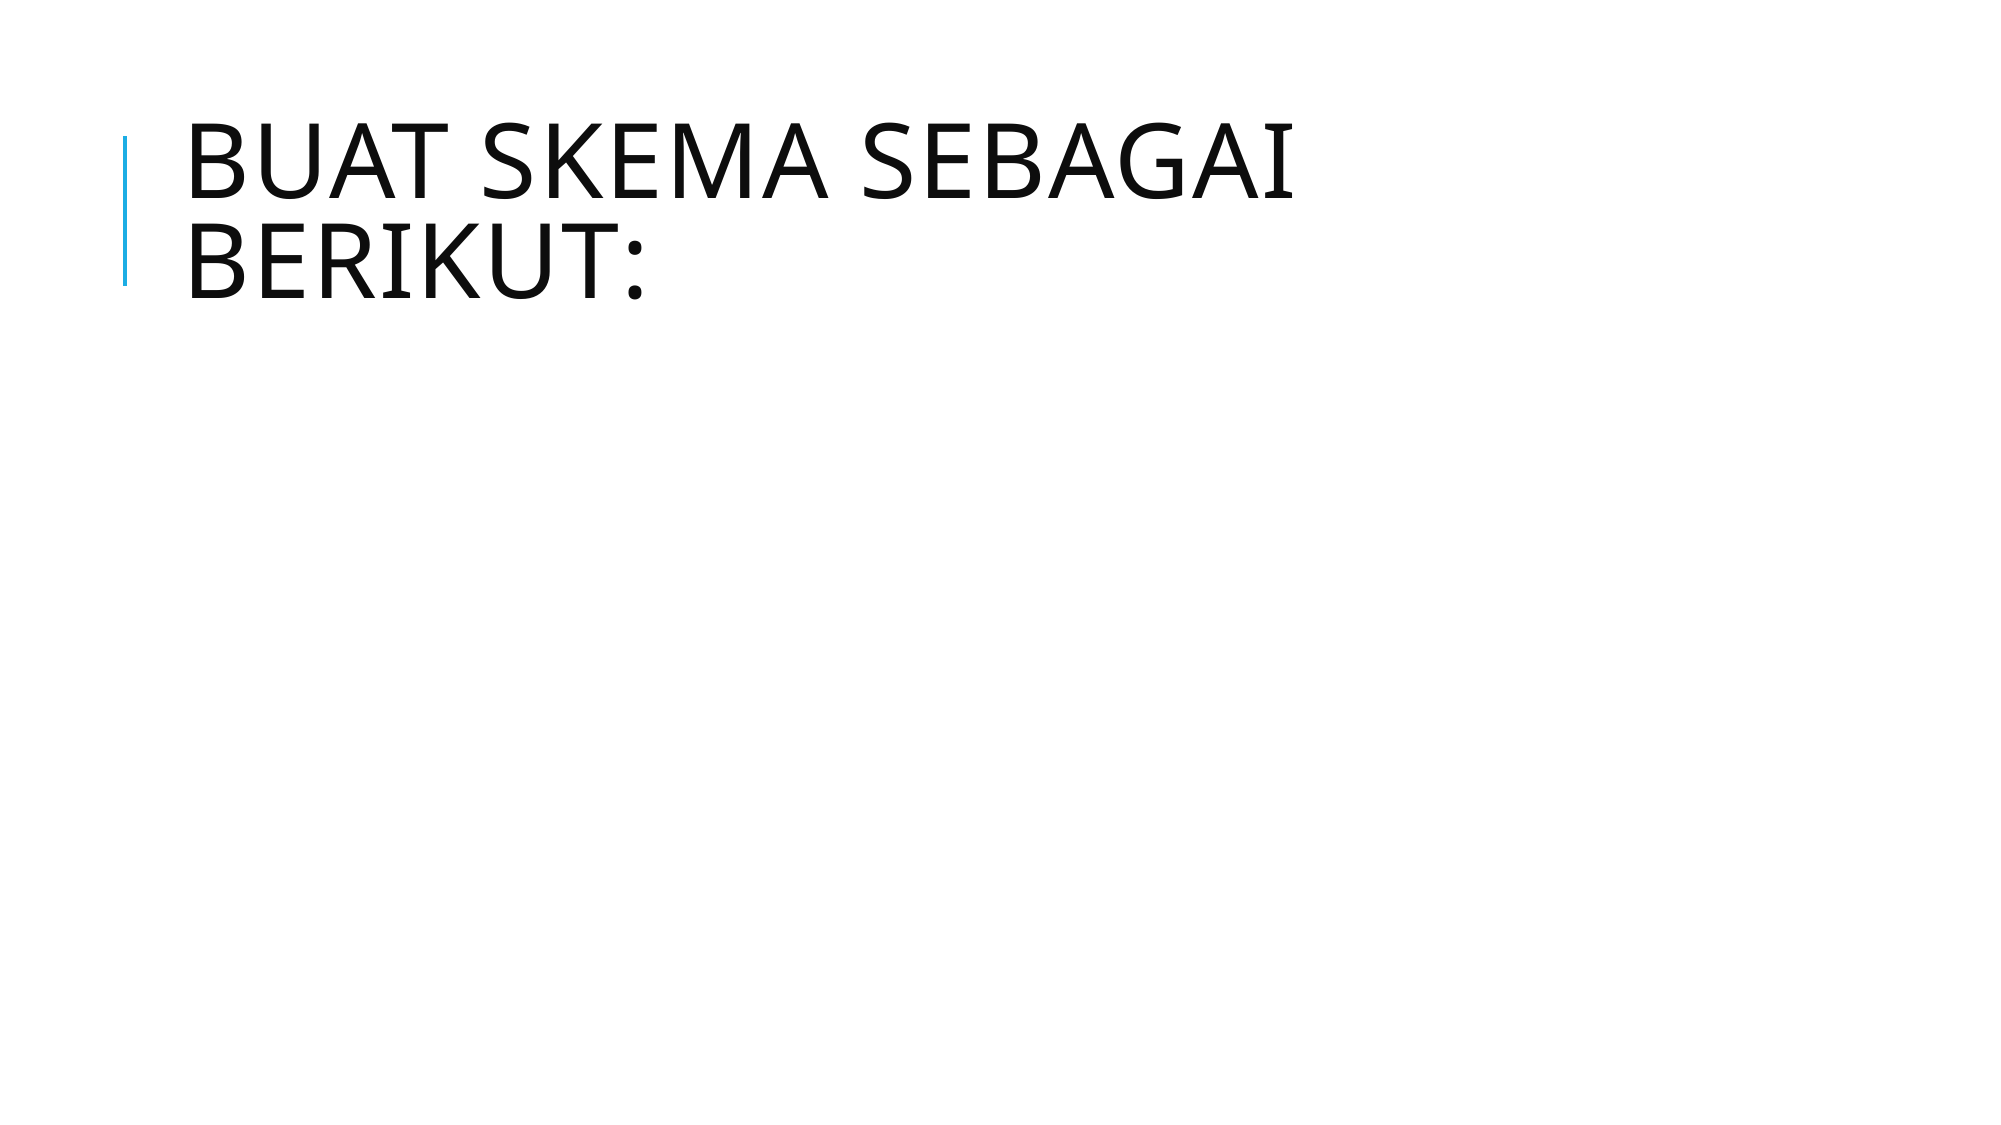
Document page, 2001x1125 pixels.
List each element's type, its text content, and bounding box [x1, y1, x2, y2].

title Buat Skema Sebagai Berikut: [168, 96, 1763, 342]
